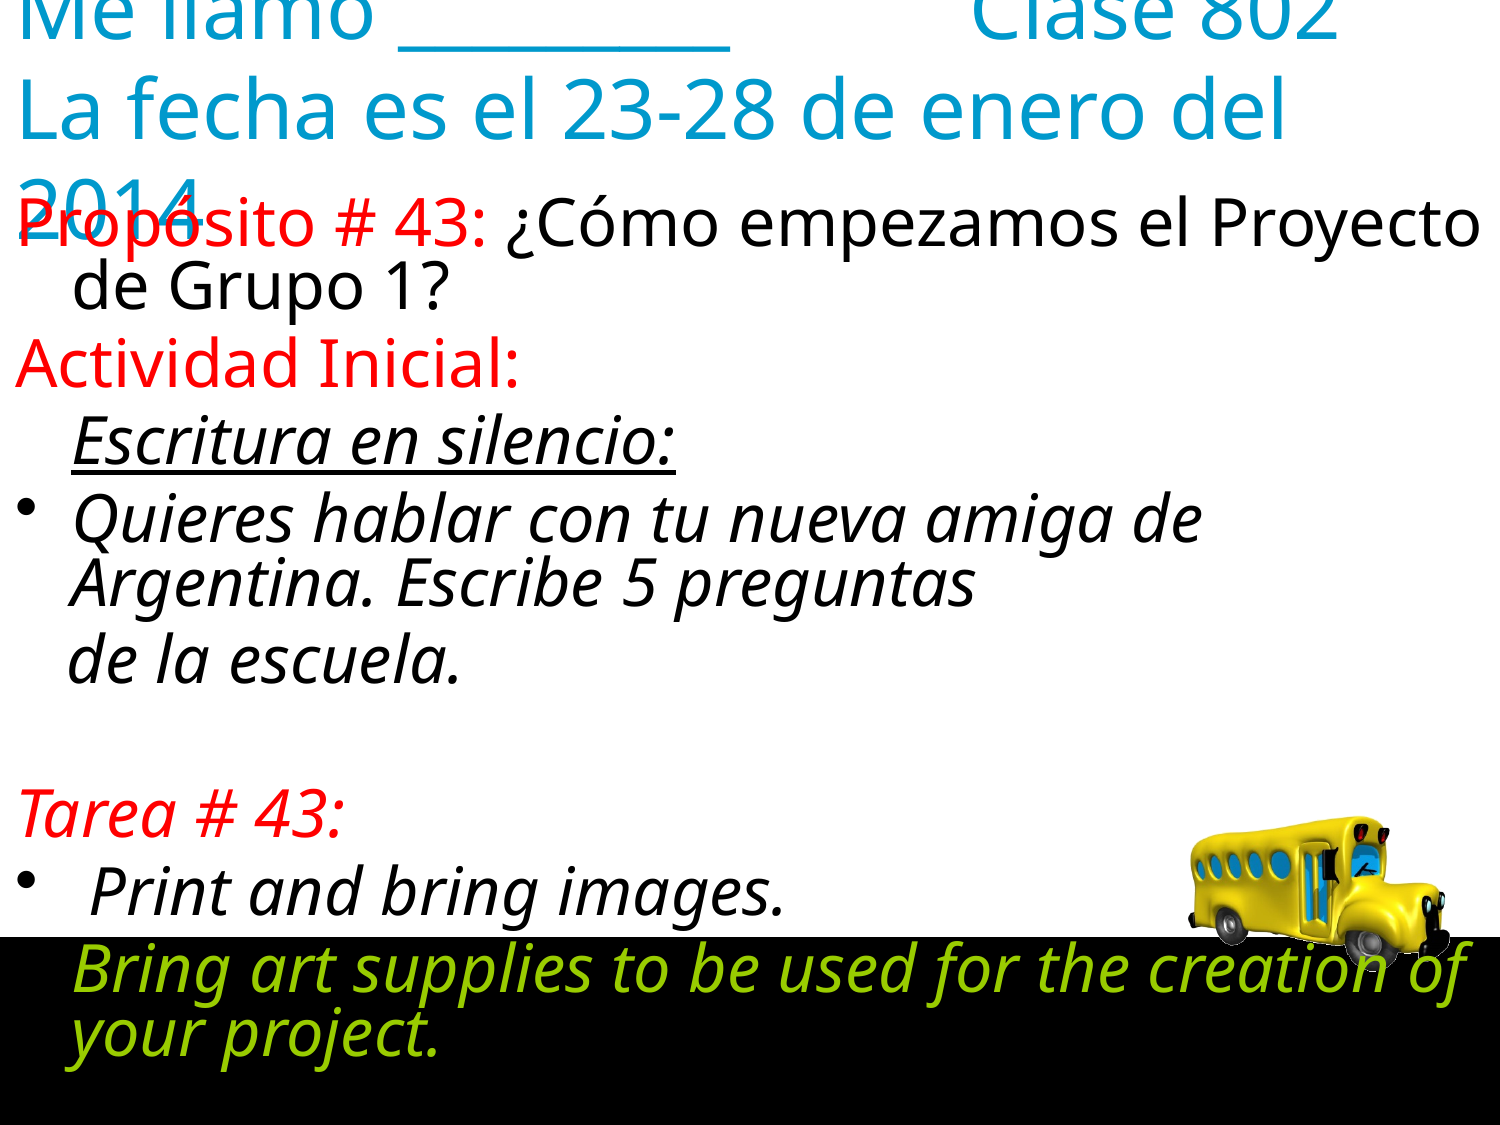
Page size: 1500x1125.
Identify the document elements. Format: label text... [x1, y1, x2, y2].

title Me llamo _________ Clase 802 La fecha es el 23-28 de enero del 2014 [0, 12, 1500, 187]
list Propósito # 43: ¿Cómo empezamos el Proyecto de Grupo 1? Actividad Inicial: Escritura en silencio: Quieres hablar con tu nueva amiga de Argentina. Escribe 5 preguntas de la escuela. Tarea # 43: Print and bring images. Bring art supplies to be used for the creation of your project. [0, 187, 1500, 1125]
